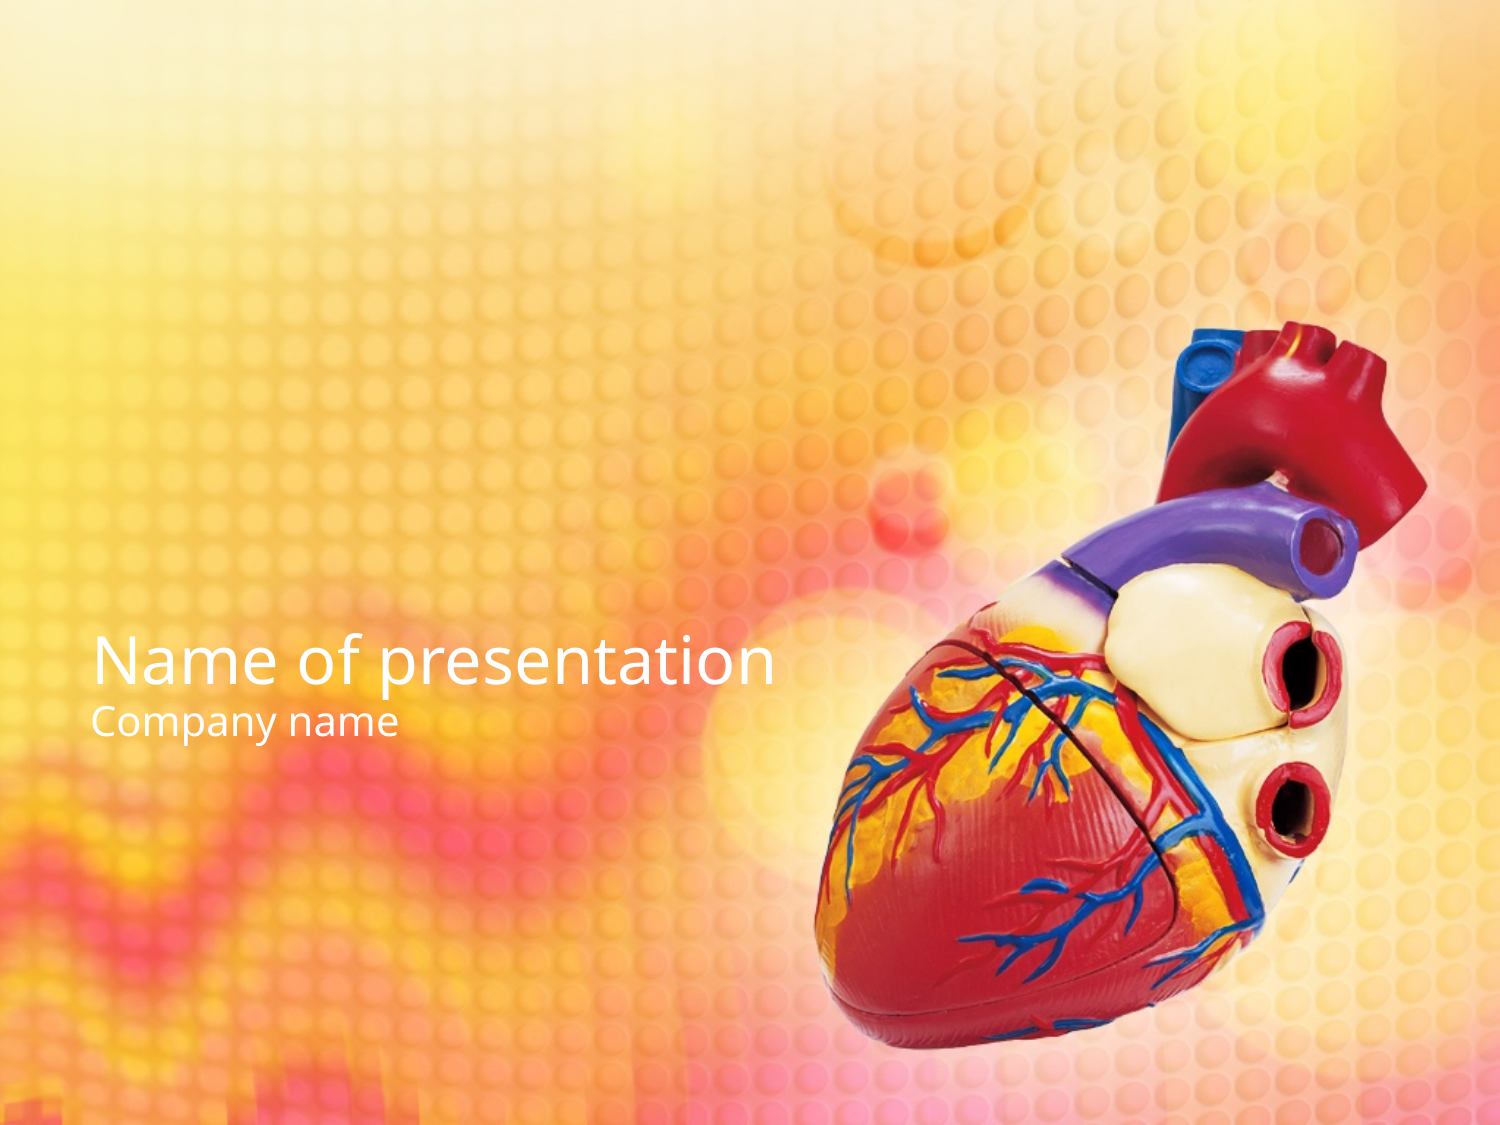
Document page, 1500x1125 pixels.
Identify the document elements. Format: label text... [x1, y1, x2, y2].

picture [0, 0, 1500, 1125]
title Name of presentation [76, 601, 840, 715]
subtitle Company name [74, 687, 838, 801]
